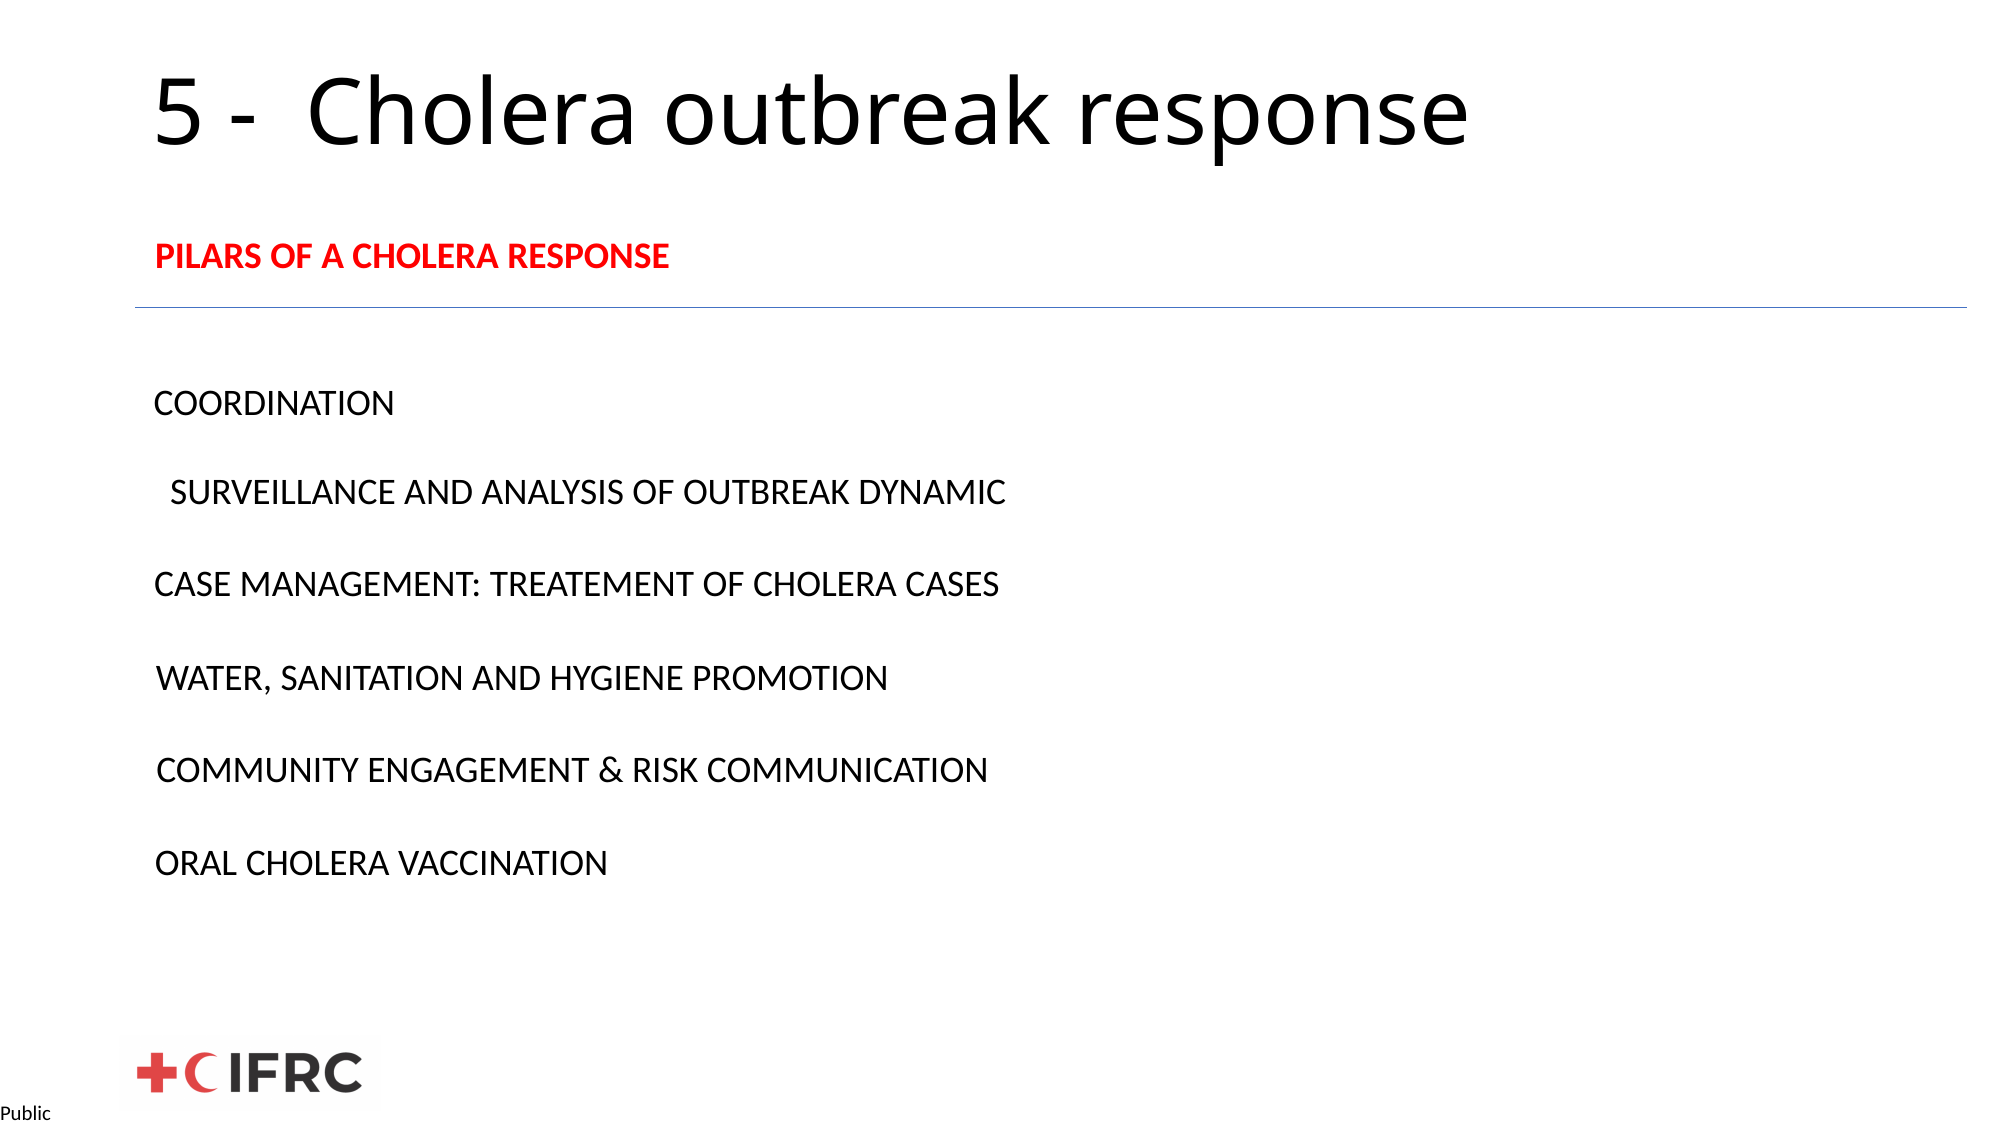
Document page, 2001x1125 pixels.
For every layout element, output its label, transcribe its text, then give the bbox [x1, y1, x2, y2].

picture [119, 1035, 381, 1111]
text_box CASE MANAGEMENT: TREATEMENT OF CHOLERA CASES [139, 551, 1016, 612]
text_box ORAL CHOLERA VACCINATION [139, 830, 624, 890]
text_box SURVEILLANCE AND ANALYSIS OF OUTBREAK DYNAMIC [155, 459, 1031, 520]
text_box COMMUNITY ENGAGEMENT & RISK COMMUNICATION [141, 737, 1005, 798]
text_box PILARS OF A CHOLERA RESPONSE [140, 223, 686, 284]
title 5 - Cholera outbreak response [137, 6, 1863, 224]
text_box WATER, SANITATION AND HYGIENE PROMOTION [141, 645, 905, 706]
text_box COORDINATION [138, 370, 411, 431]
